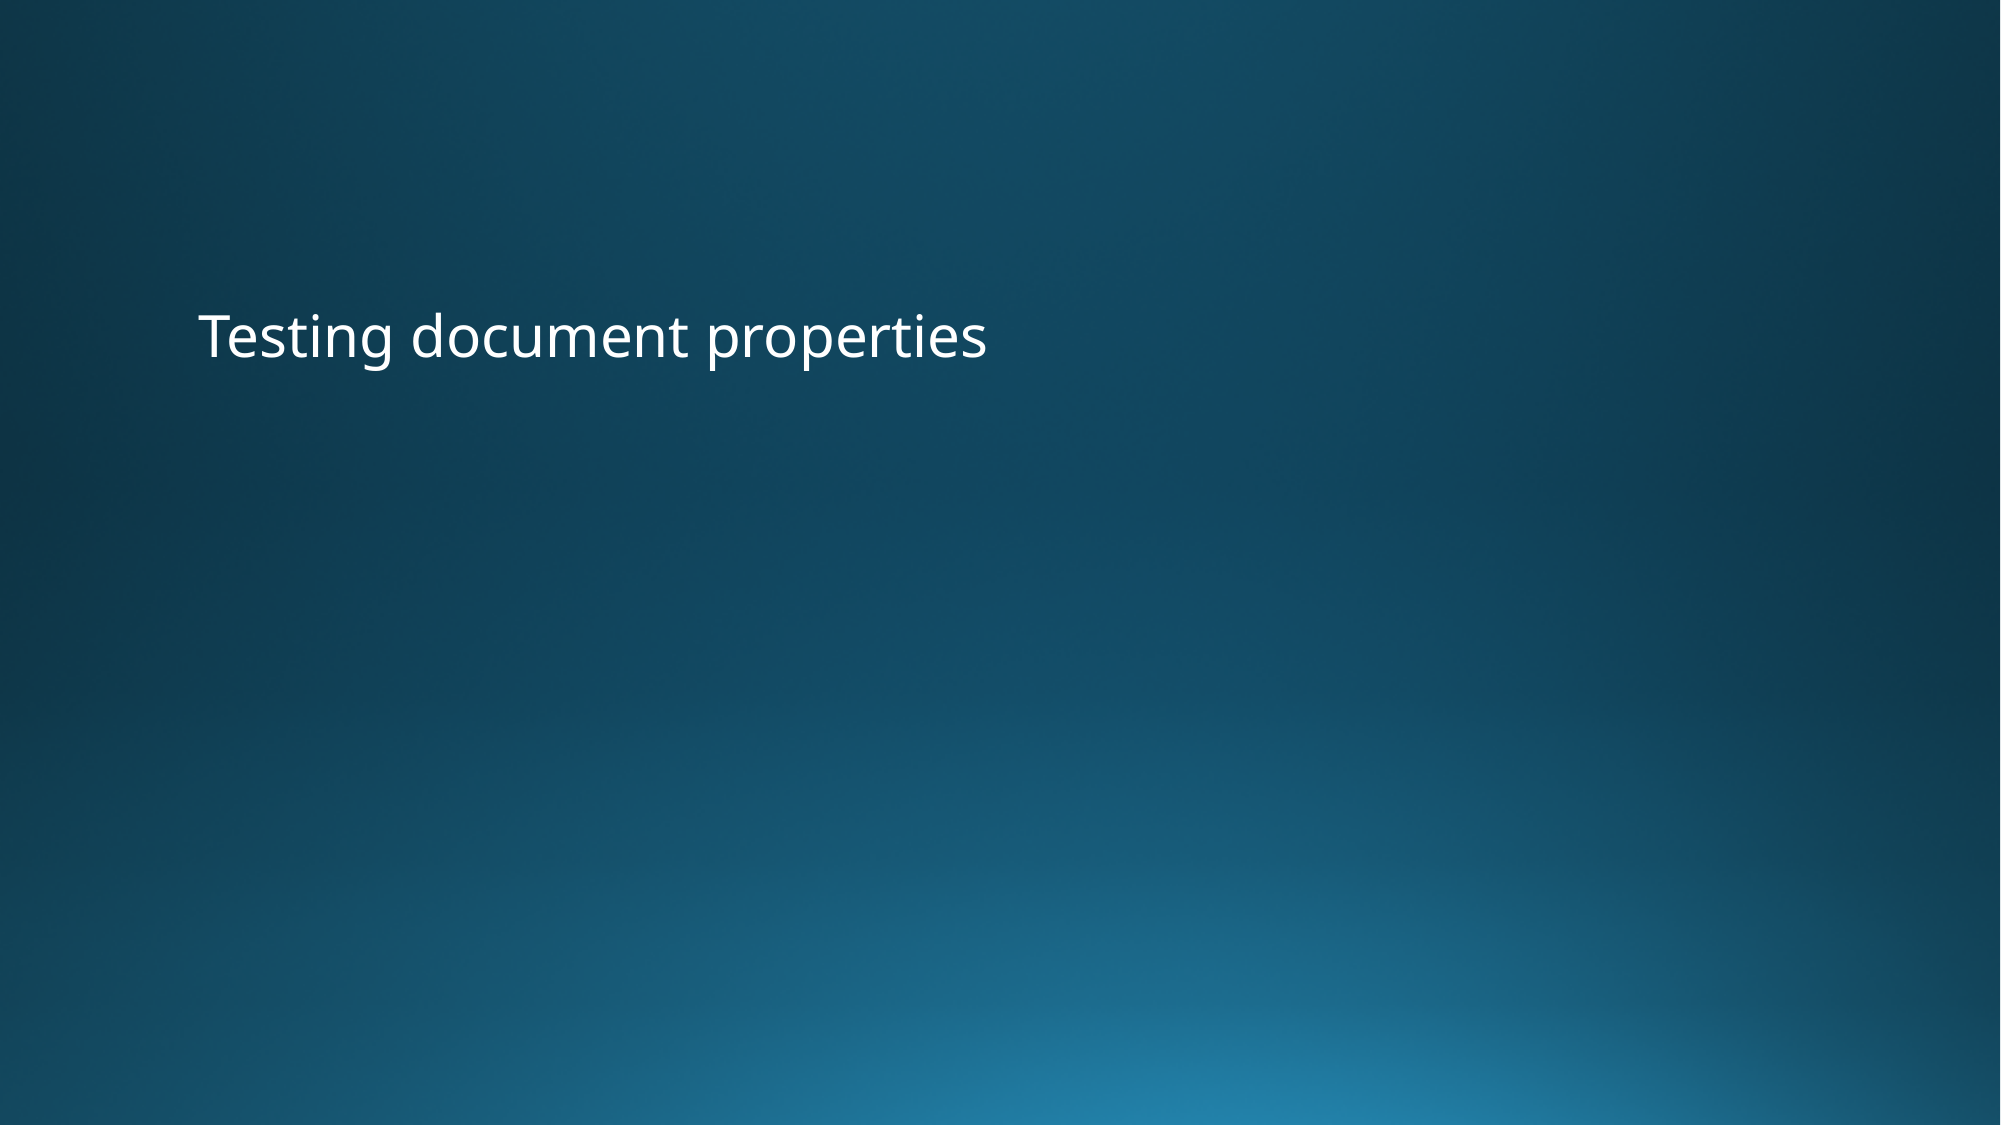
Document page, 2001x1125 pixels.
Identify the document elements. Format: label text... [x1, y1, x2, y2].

picture [0, 0, 2001, 1125]
list Testing document properties [183, 299, 1863, 1014]
